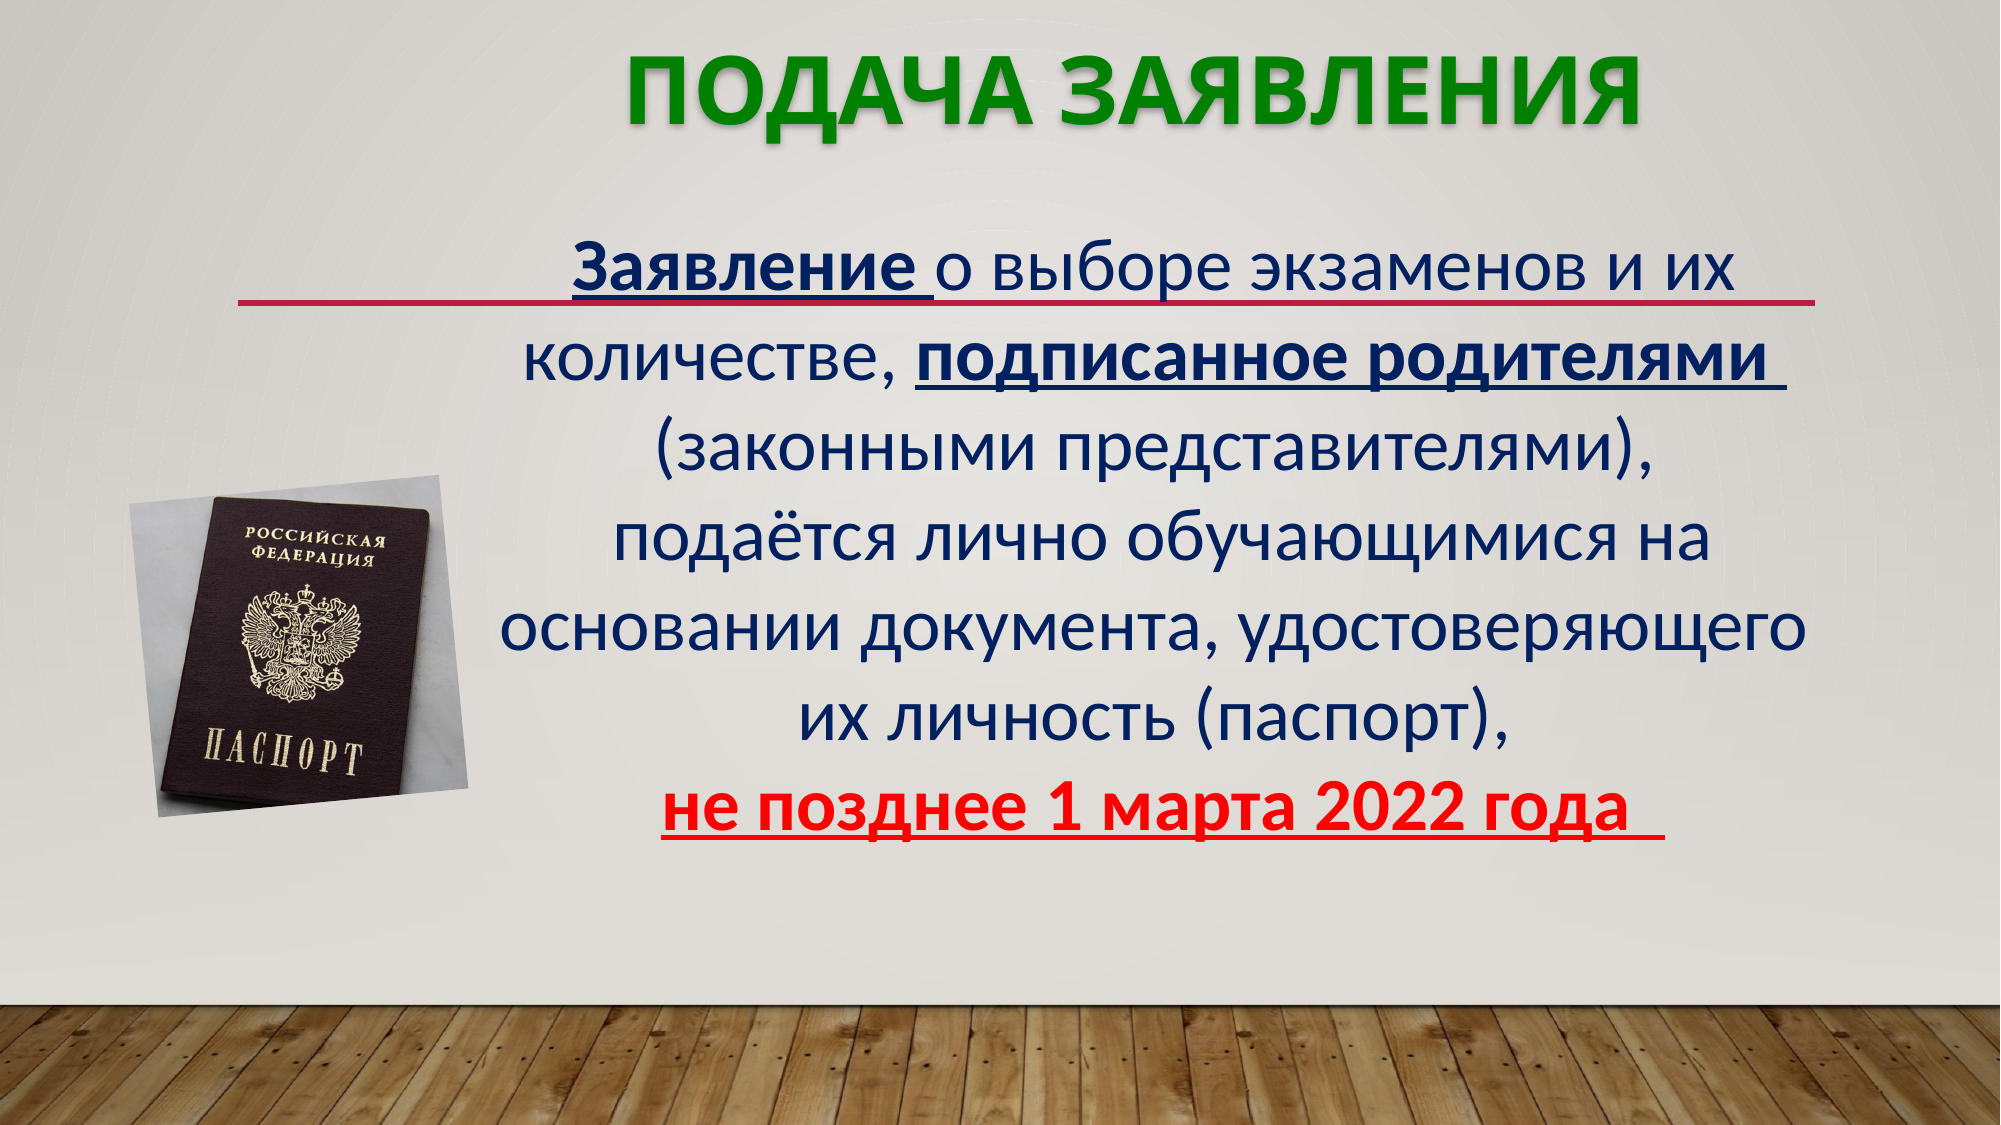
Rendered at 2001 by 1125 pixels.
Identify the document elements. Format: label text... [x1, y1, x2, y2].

title Подача заявления [519, 0, 1750, 188]
picture [0, 1005, 2000, 1125]
picture [129, 474, 469, 818]
text_box Заявление о выборе экзаменов и их количестве, подписанное родителями (законными представителями), подаётся лично обучающимися на основании документа, удостоверяющего их личность (паспорт), не позднее 1 марта 2022 года [468, 208, 1841, 853]
